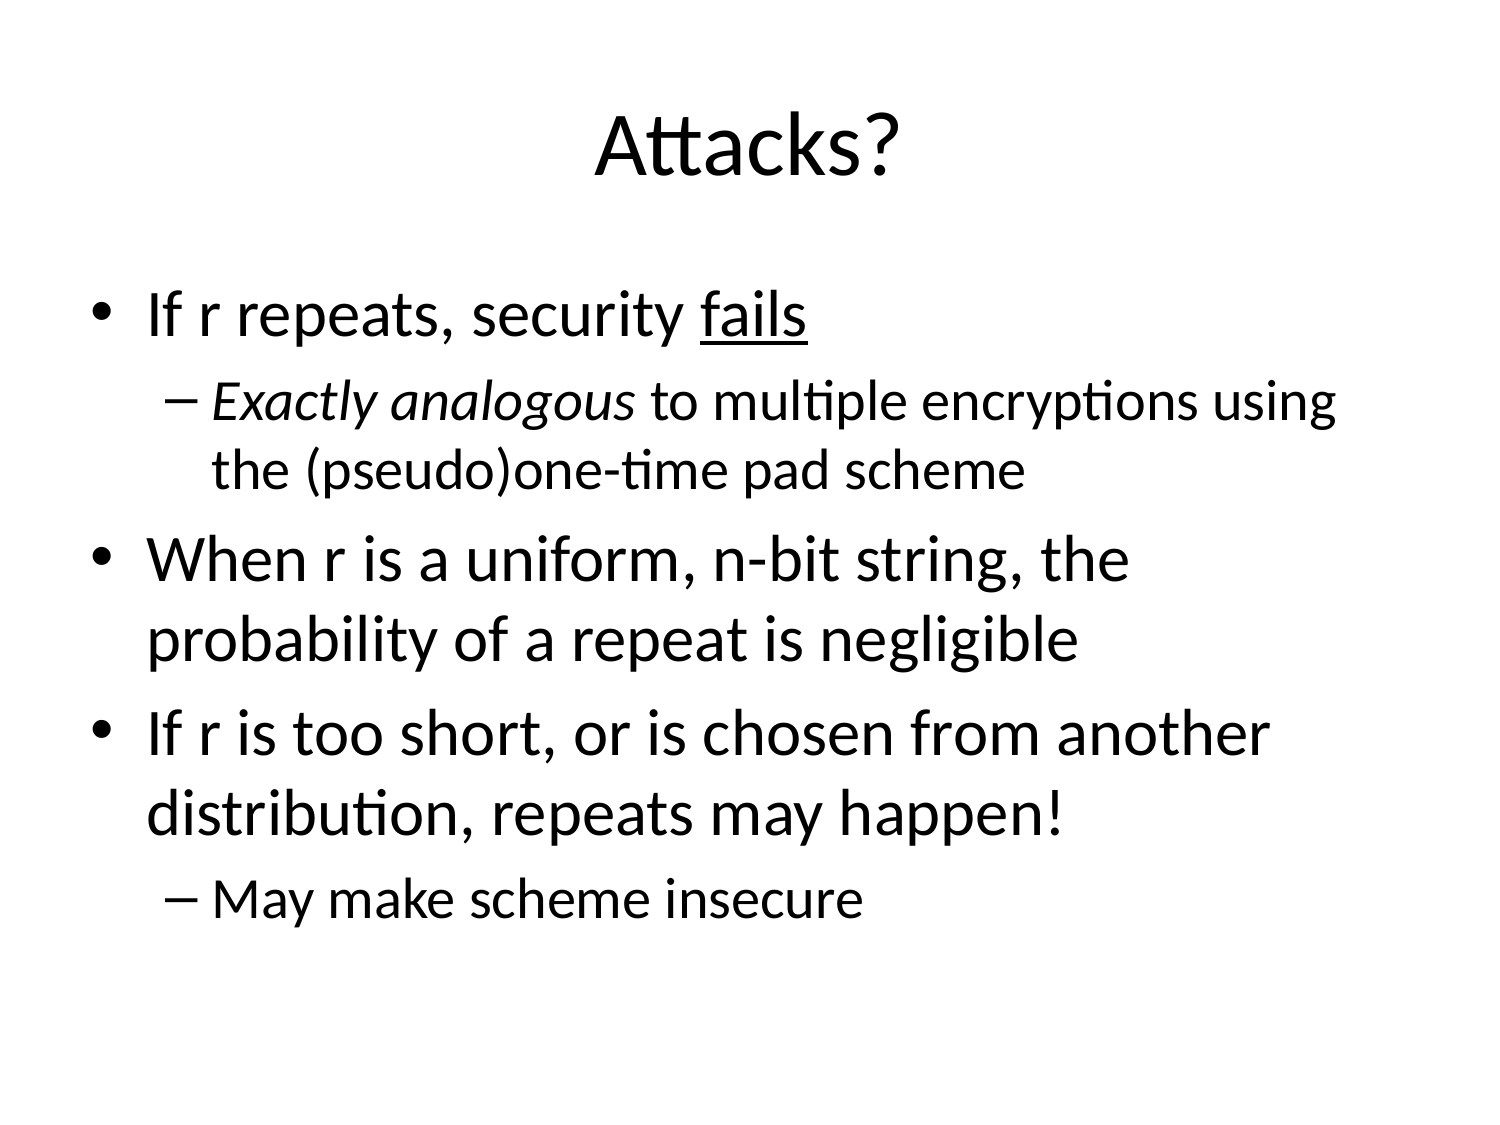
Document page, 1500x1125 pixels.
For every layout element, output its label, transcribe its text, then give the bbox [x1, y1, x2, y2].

title Attacks? [75, 45, 1425, 233]
list If r repeats, security fails Exactly analogous to multiple encryptions using the (pseudo)one-time pad scheme When r is a uniform, n-bit string, the probability of a repeat is negligible If r is too short, or is chosen from another distribution, repeats may happen! May make scheme insecure [75, 262, 1425, 1005]
